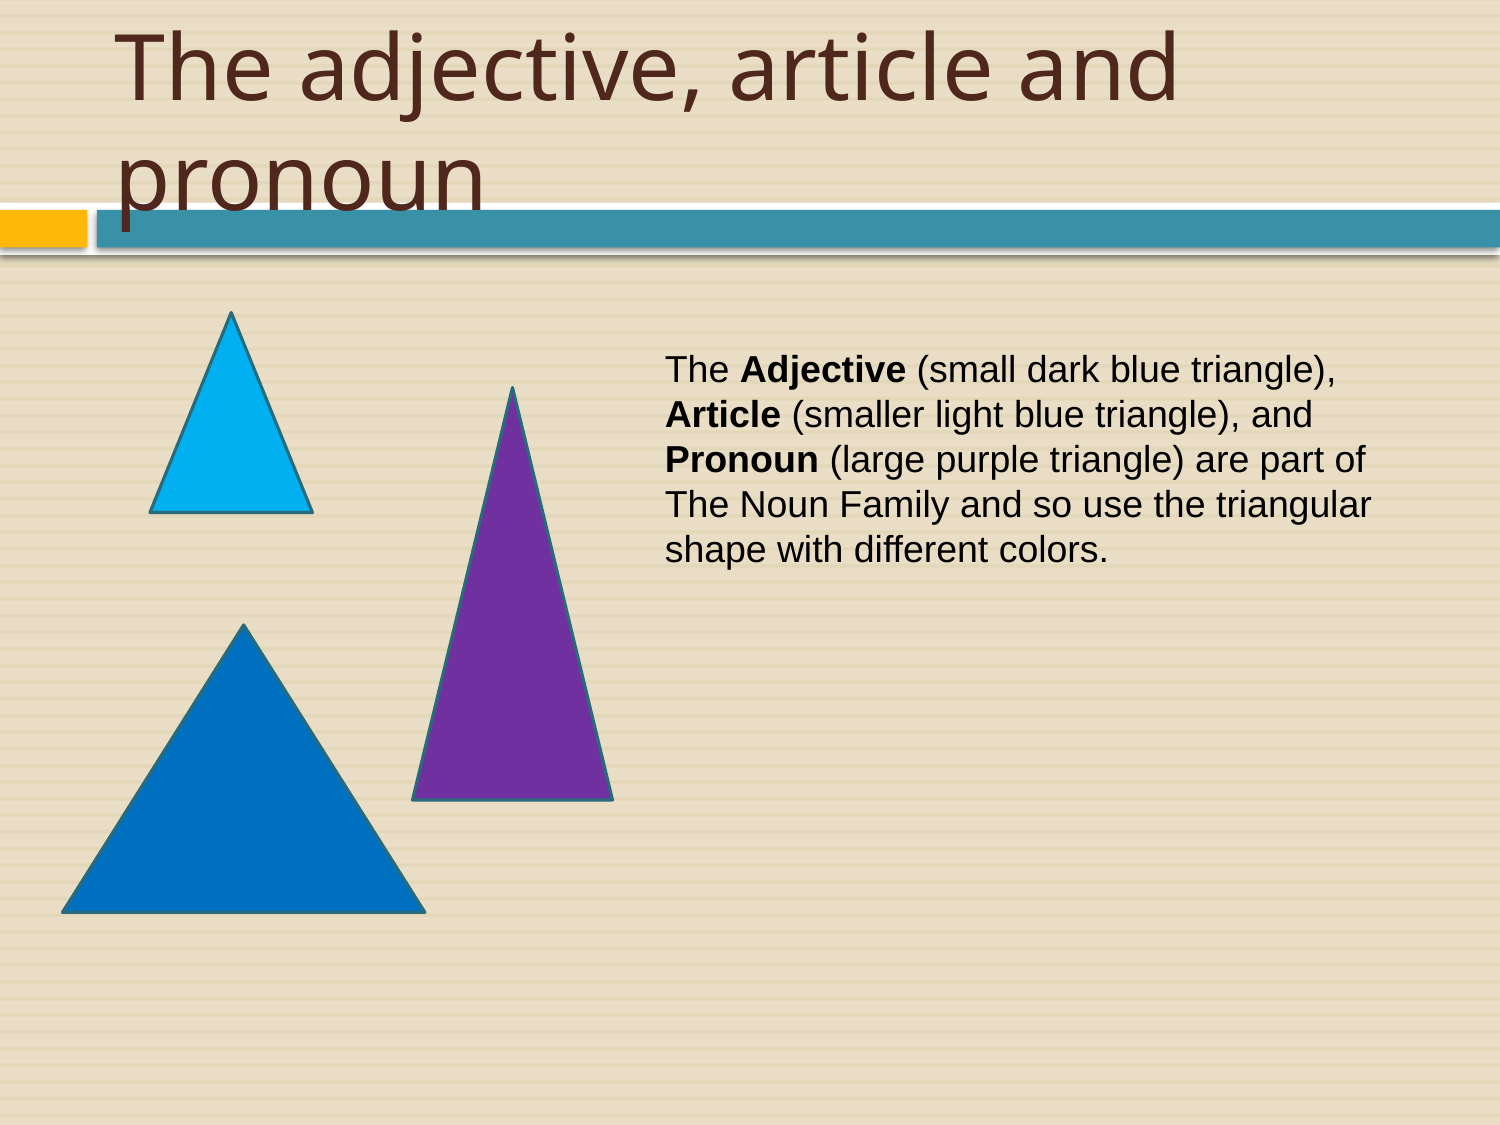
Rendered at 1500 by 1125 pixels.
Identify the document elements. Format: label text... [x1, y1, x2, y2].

text_box [61, 623, 427, 914]
text_box The Adjective (small dark blue triangle), Article (smaller light blue triangle), and Pronoun (large purple triangle) are part of The Noun Family and so use the triangular shape with different colors. [649, 337, 1400, 578]
text_box [410, 385, 615, 802]
title The adjective, article and pronoun [99, 37, 1438, 201]
text_box [148, 310, 314, 515]
